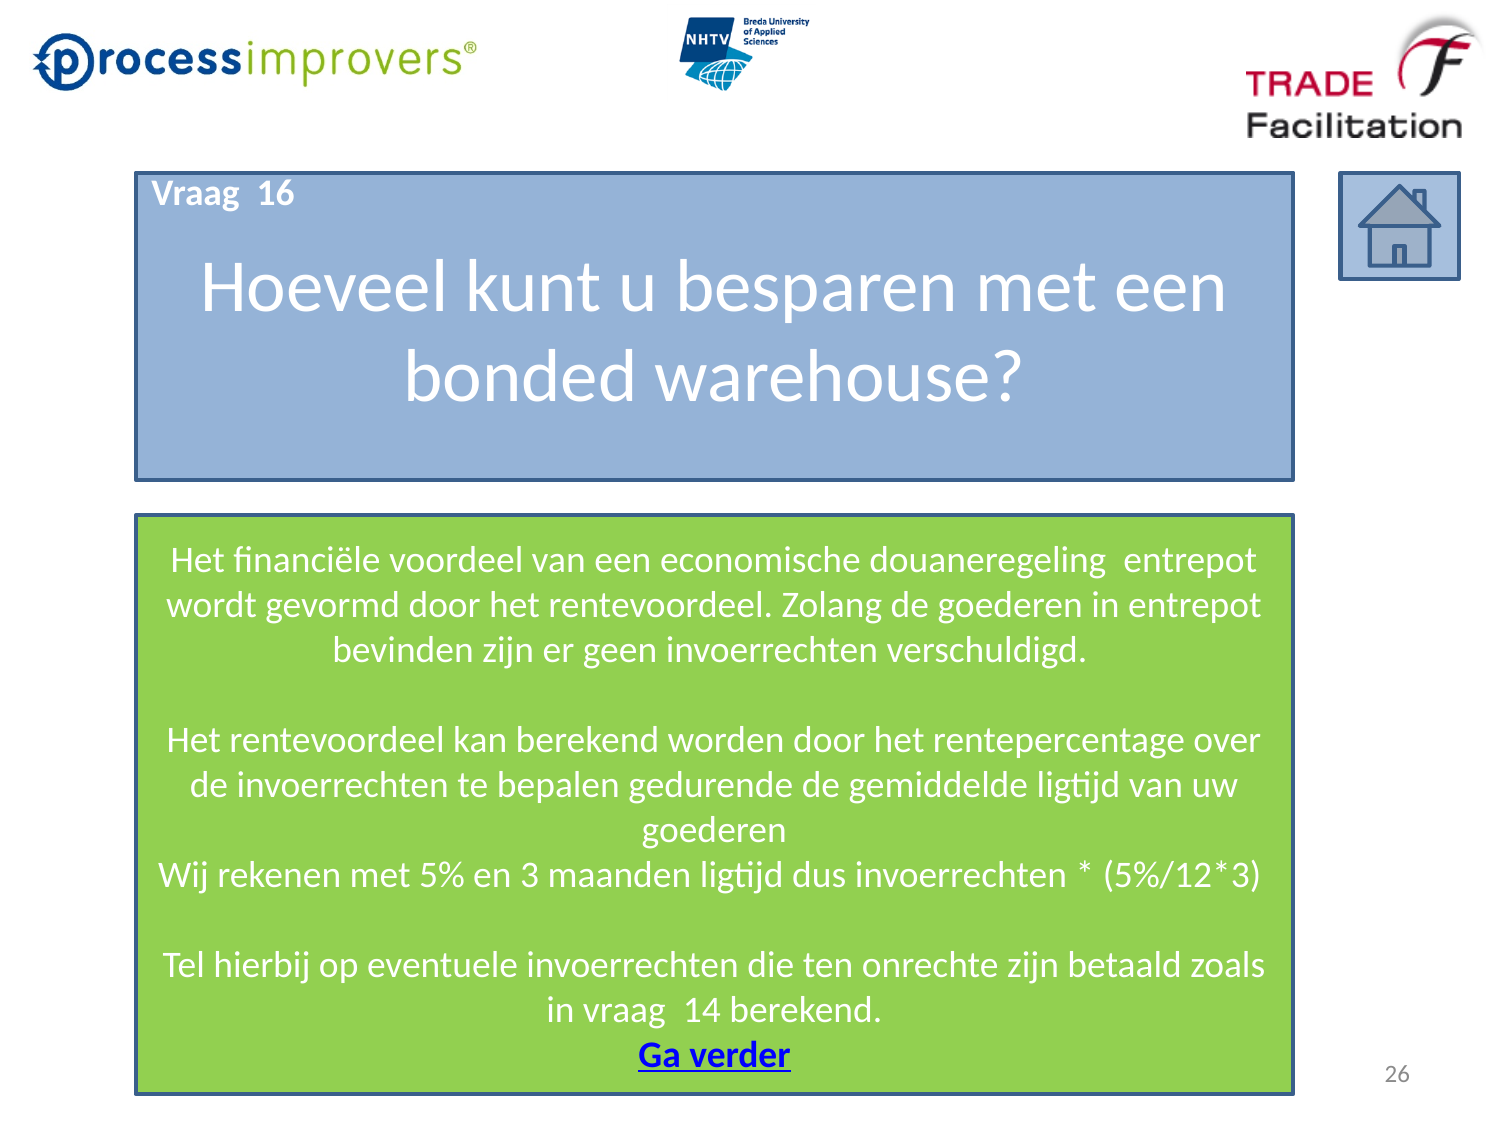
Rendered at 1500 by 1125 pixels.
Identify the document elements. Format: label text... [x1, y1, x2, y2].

picture [29, 30, 479, 93]
text_box Hoeveel kunt u besparen met een bonded warehouse? [134, 171, 1295, 482]
text_box [1338, 171, 1461, 281]
slide_number 26 [1074, 1042, 1425, 1103]
picture [1246, 10, 1487, 138]
text_box Het financiële voordeel van een economische douaneregeling entrepot wordt gevormd door het rentevoordeel. Zolang de goederen in entrepot bevinden zijn er geen invoerrechten verschuldigd. Het rentevoordeel kan berekend worden door het rentepercentage over de invoerrechten te bepalen gedurende de gemiddelde ligtijd van uw goederen Wij rekenen met 5% en 3 maanden ligtijd dus invoerrechten * (5%/12*3) Tel hierbij op eventuele invoerrechten die ten onrechte zijn betaald zoals in vraag 14 berekend. Ga verder [134, 513, 1295, 1096]
picture [667, 4, 816, 103]
text_box Vraag 16 [136, 160, 310, 221]
